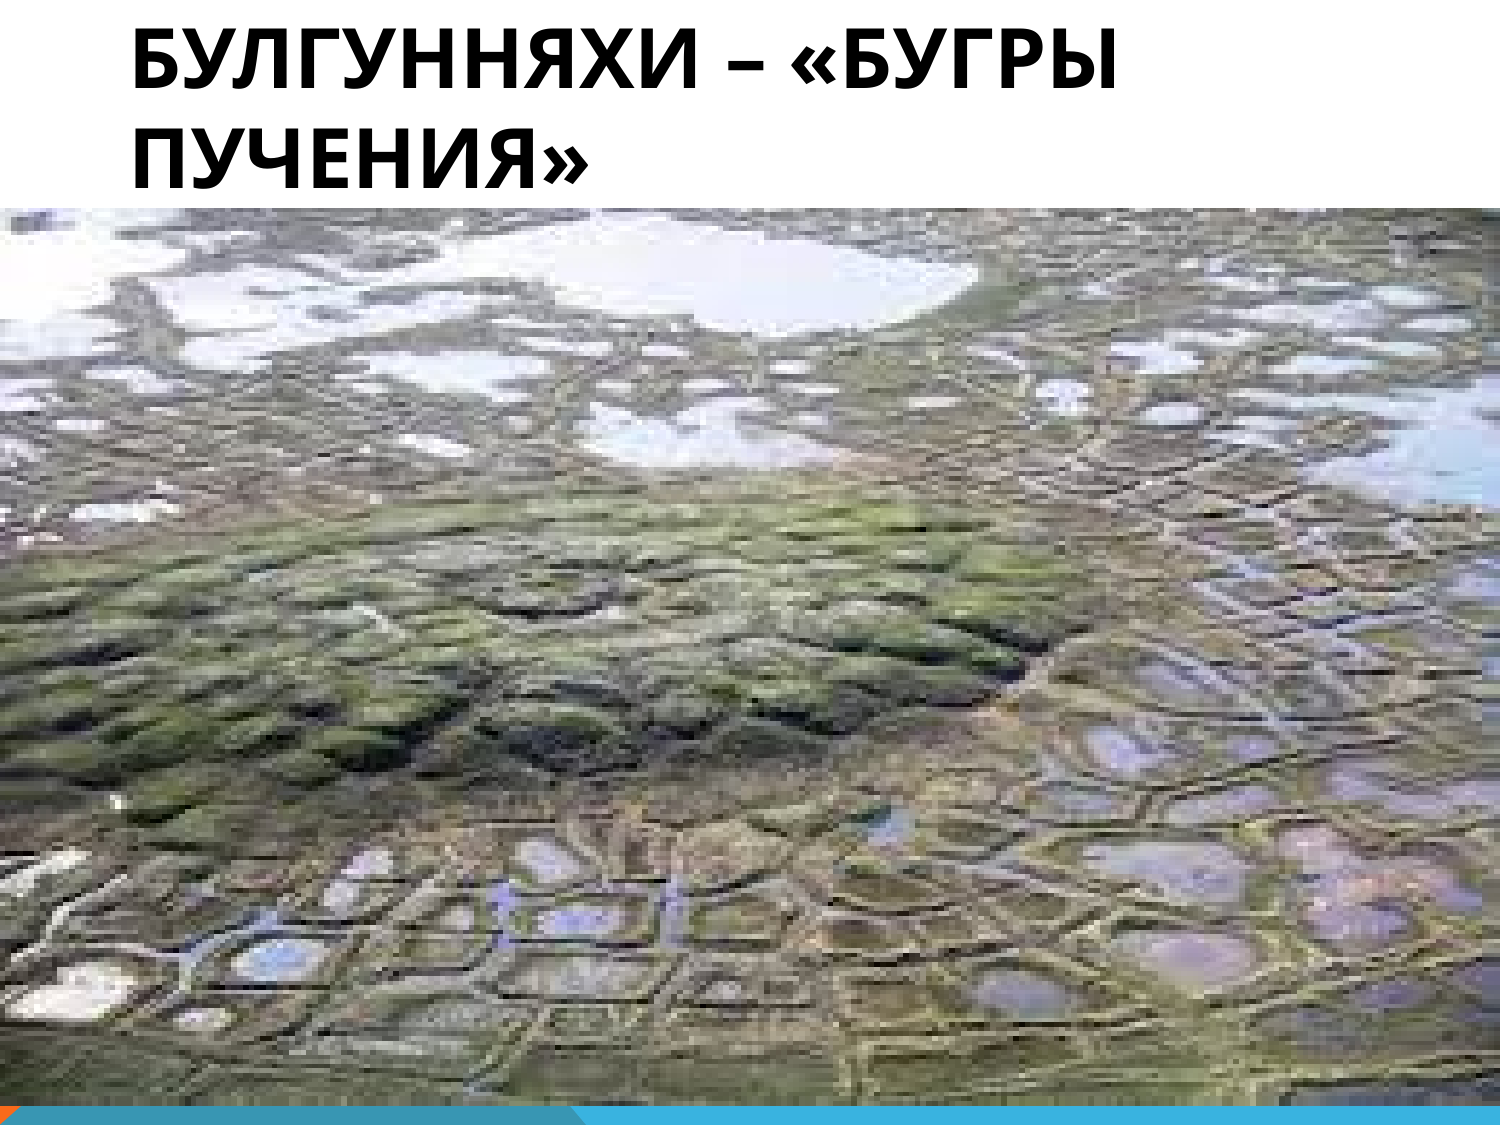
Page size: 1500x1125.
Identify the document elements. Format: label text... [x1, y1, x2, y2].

title Булгунняхи – «бугры пучения» [114, 59, 1459, 150]
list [0, 207, 1500, 1107]
